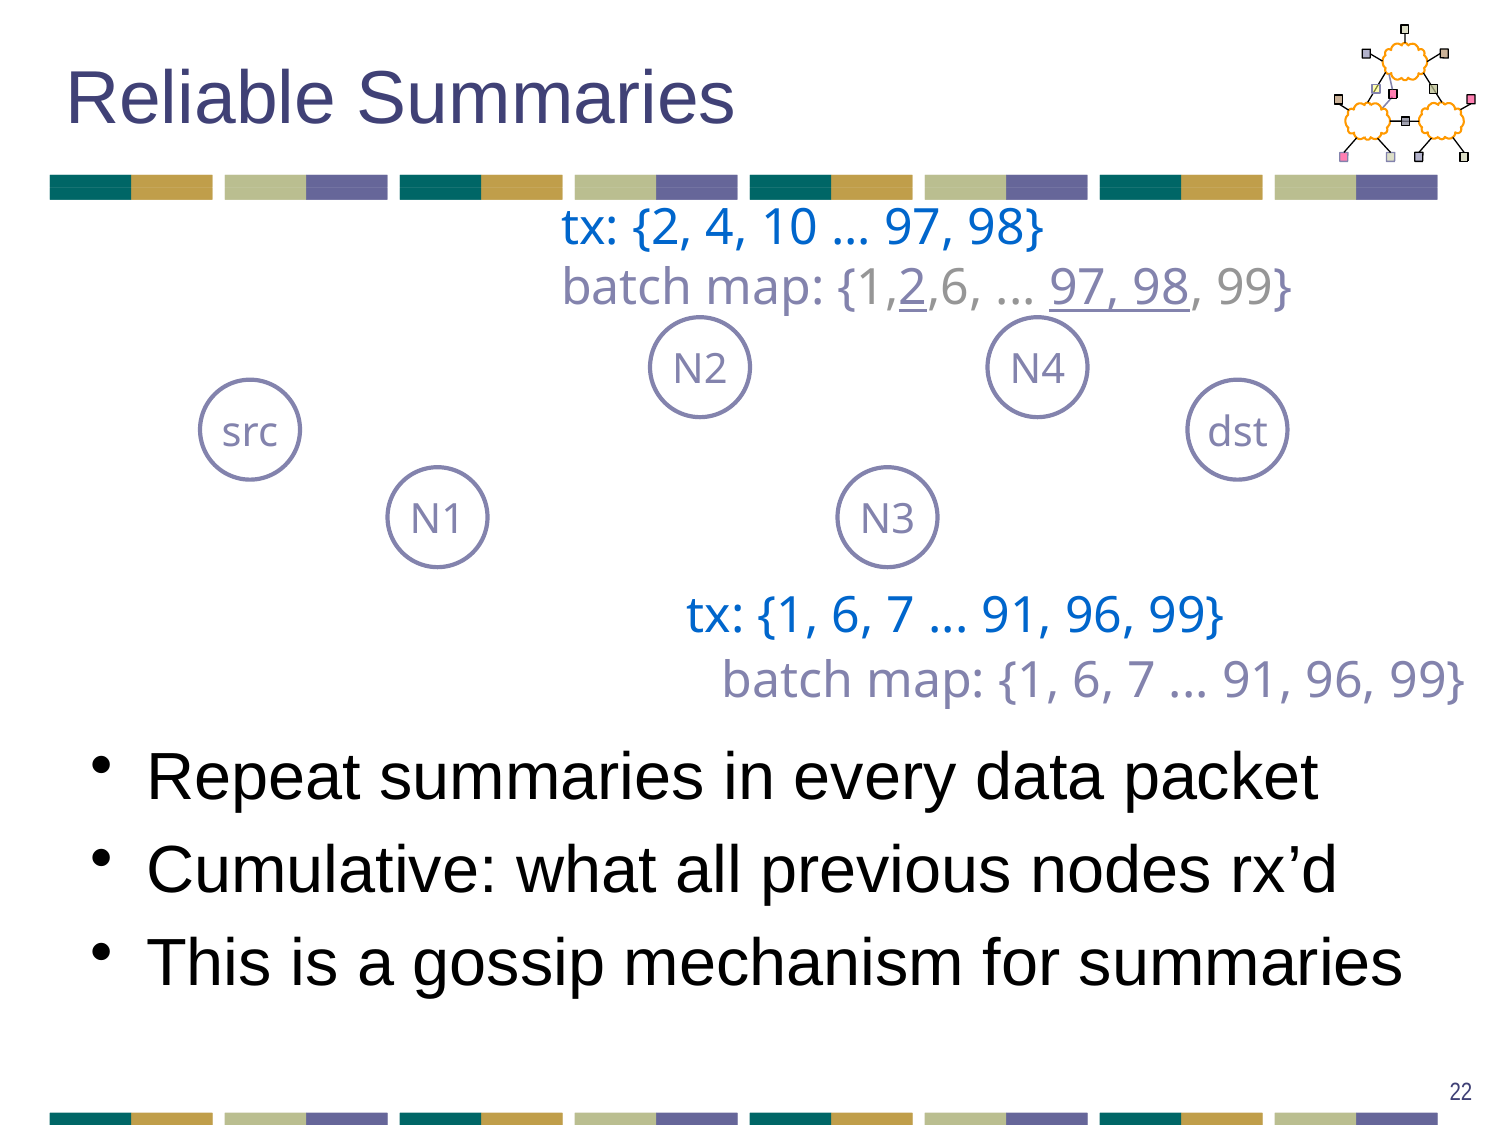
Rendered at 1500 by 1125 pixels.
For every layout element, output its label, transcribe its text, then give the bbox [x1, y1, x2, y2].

slide_number 22 [1174, 1037, 1488, 1113]
text_box N1 [387, 467, 488, 568]
title Reliable Summaries [50, 24, 1438, 163]
text_box N3 [837, 467, 938, 568]
text_box src [200, 379, 301, 480]
text_box tx: {2, 4, 10 ... 97, 98} batch map: {1,2,6, ... 97, 98, 99} [546, 187, 1308, 323]
text_box N2 [650, 323, 751, 418]
list Repeat summaries in every data packet Cumulative: what all previous nodes rx’d This is a gossip mechanism for summaries [75, 725, 1425, 1018]
text_box tx: {1, 6, 7 ... 91, 96, 99} [671, 574, 1240, 650]
text_box N4 [987, 323, 1088, 418]
text_box batch map: {1, 6, 7 ... 91, 96, 99} [706, 640, 1481, 716]
text_box dst [1187, 379, 1288, 480]
